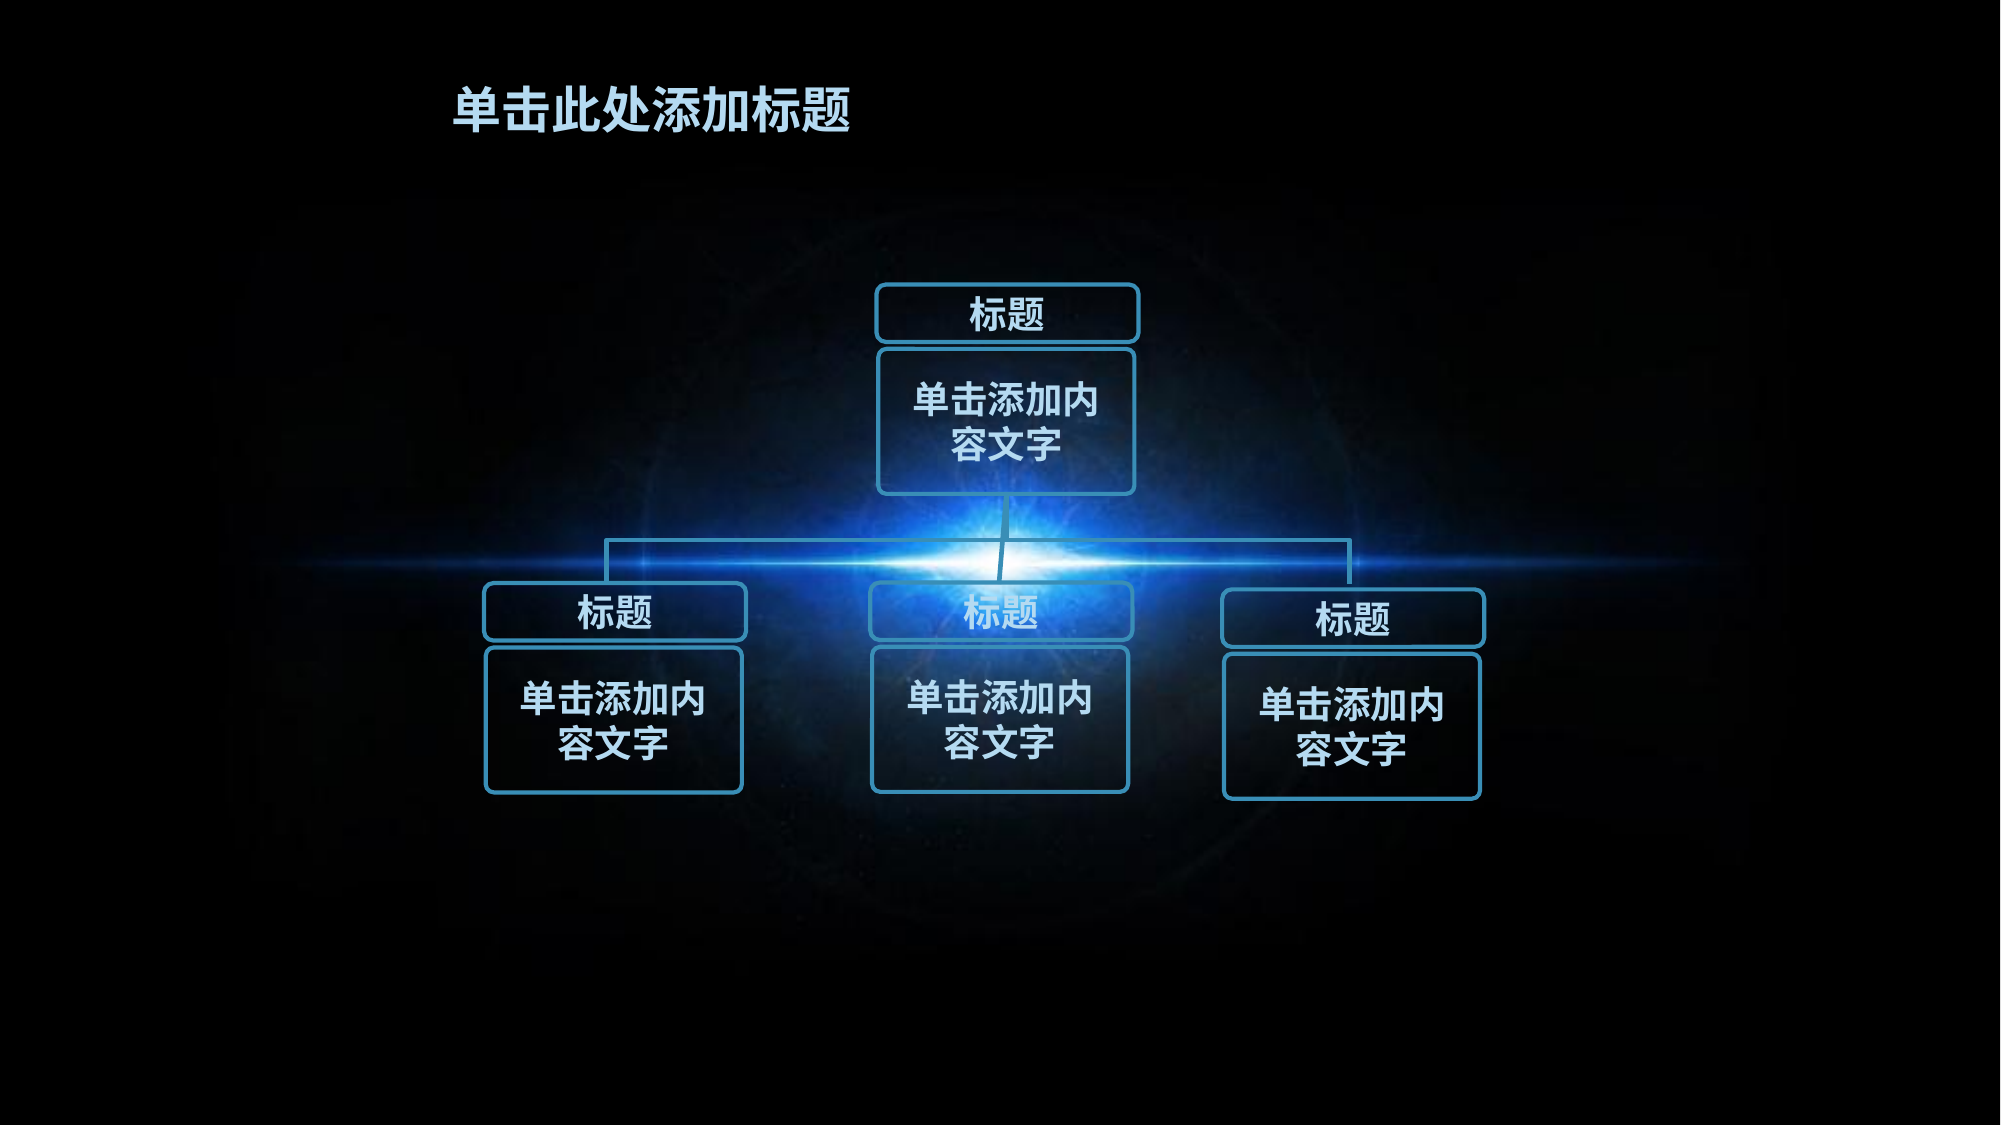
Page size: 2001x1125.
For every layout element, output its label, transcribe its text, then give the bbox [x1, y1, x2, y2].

text_box 单击此处添加标题 [436, 70, 1154, 146]
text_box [876, 284, 1139, 495]
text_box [1221, 589, 1485, 799]
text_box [870, 582, 1133, 793]
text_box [606, 494, 1350, 585]
picture [0, 0, 2001, 1125]
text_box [483, 582, 747, 793]
